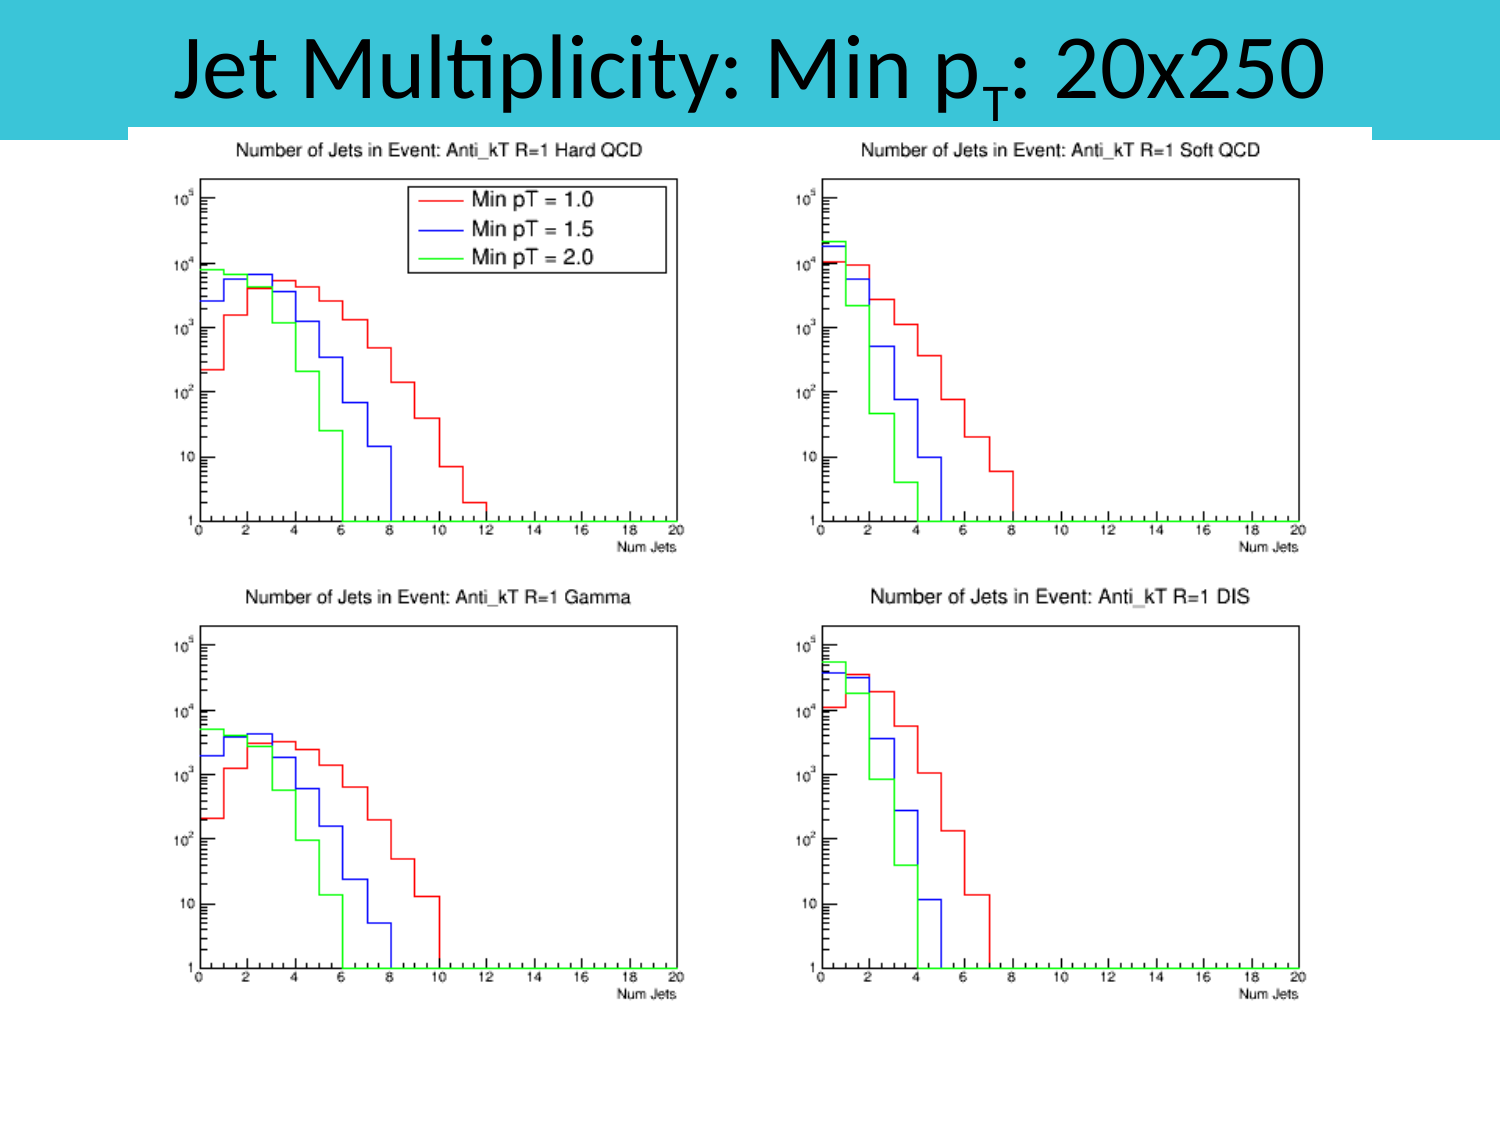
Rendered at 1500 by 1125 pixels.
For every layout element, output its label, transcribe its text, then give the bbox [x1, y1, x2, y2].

picture [128, 127, 1372, 1021]
text_box Jet Multiplicity: Min pT: 20x250 [0, 0, 1500, 140]
